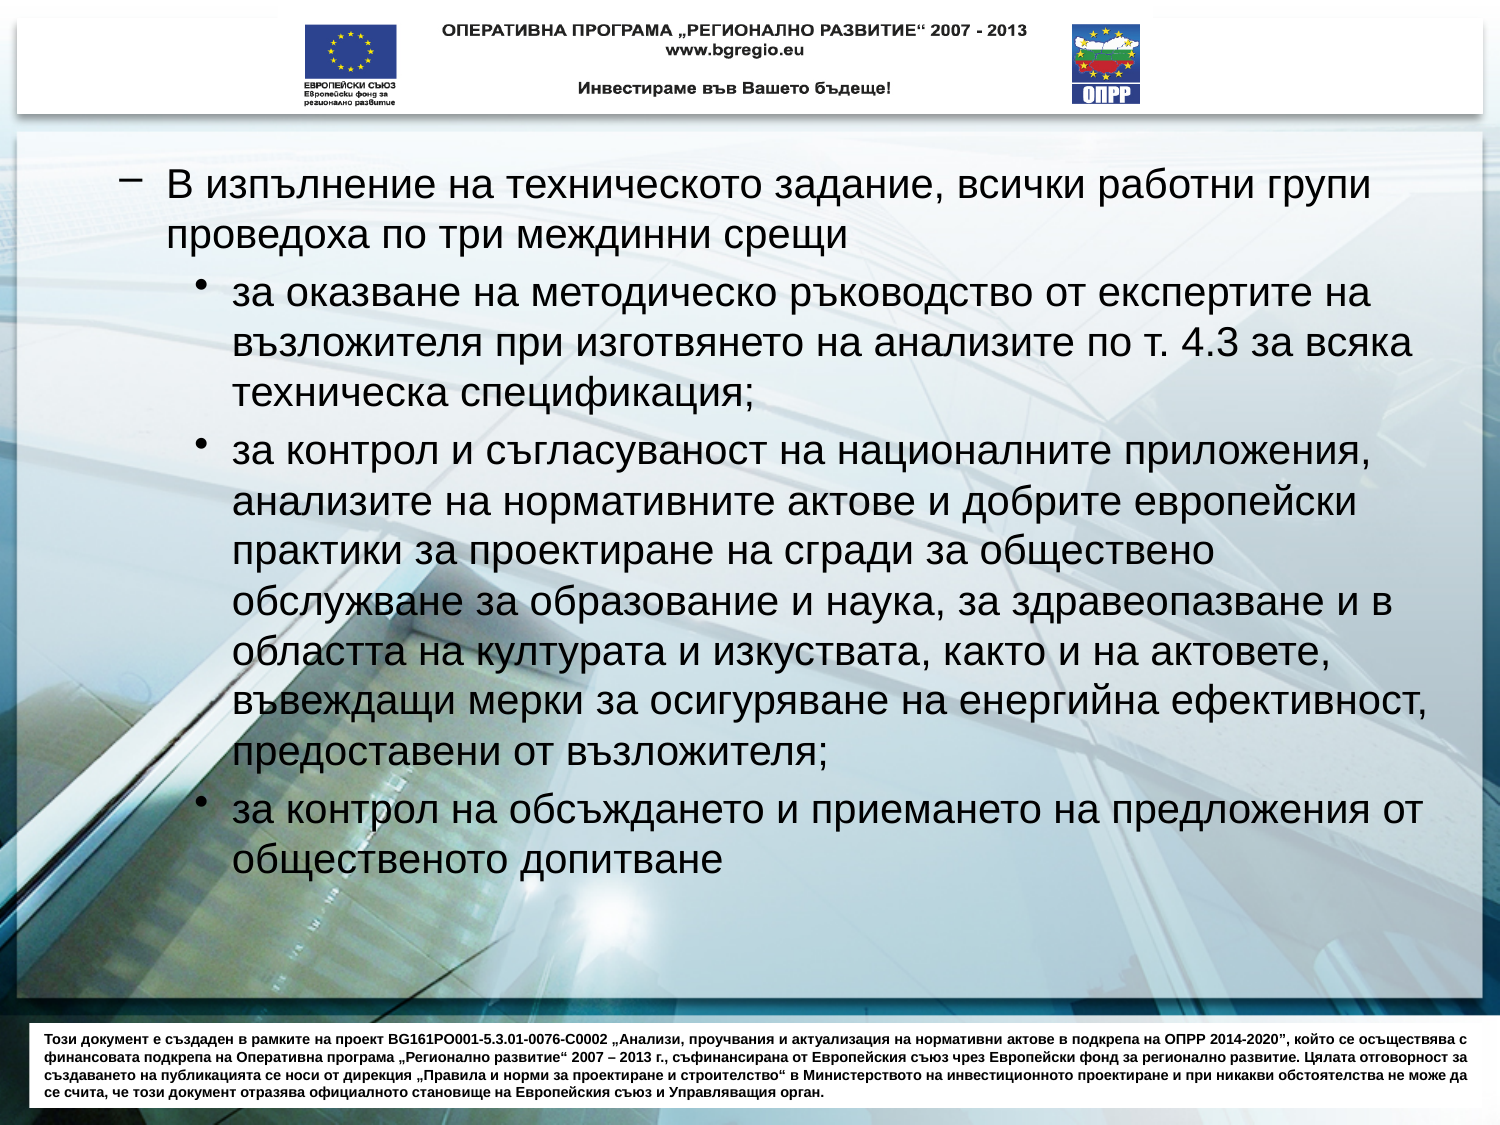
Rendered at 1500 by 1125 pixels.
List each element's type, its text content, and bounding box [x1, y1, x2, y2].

picture [0, 0, 1500, 1125]
list В изпълнение на техническото задание, всички работни групи проведоха по три междинни срещи за оказване на методическо ръководство от експертите на възложителя при изготвянето на анализите по т. 4.3 за всяка техническа спецификация; за контрол и съгласуваност на националните приложения, анализите на нормативните актове и добрите европейски практики за проектиране на сгради за обществено обслужване за образование и наука, за здравеопазване и в областта на културата и изкуствата, както и на актовете, въвеждащи мерки за осигуряване на енергийна ефективност, предоставени от възложителя; за контрол на обсъждането и приемането на предложения от общественото допитване [29, 148, 1471, 988]
